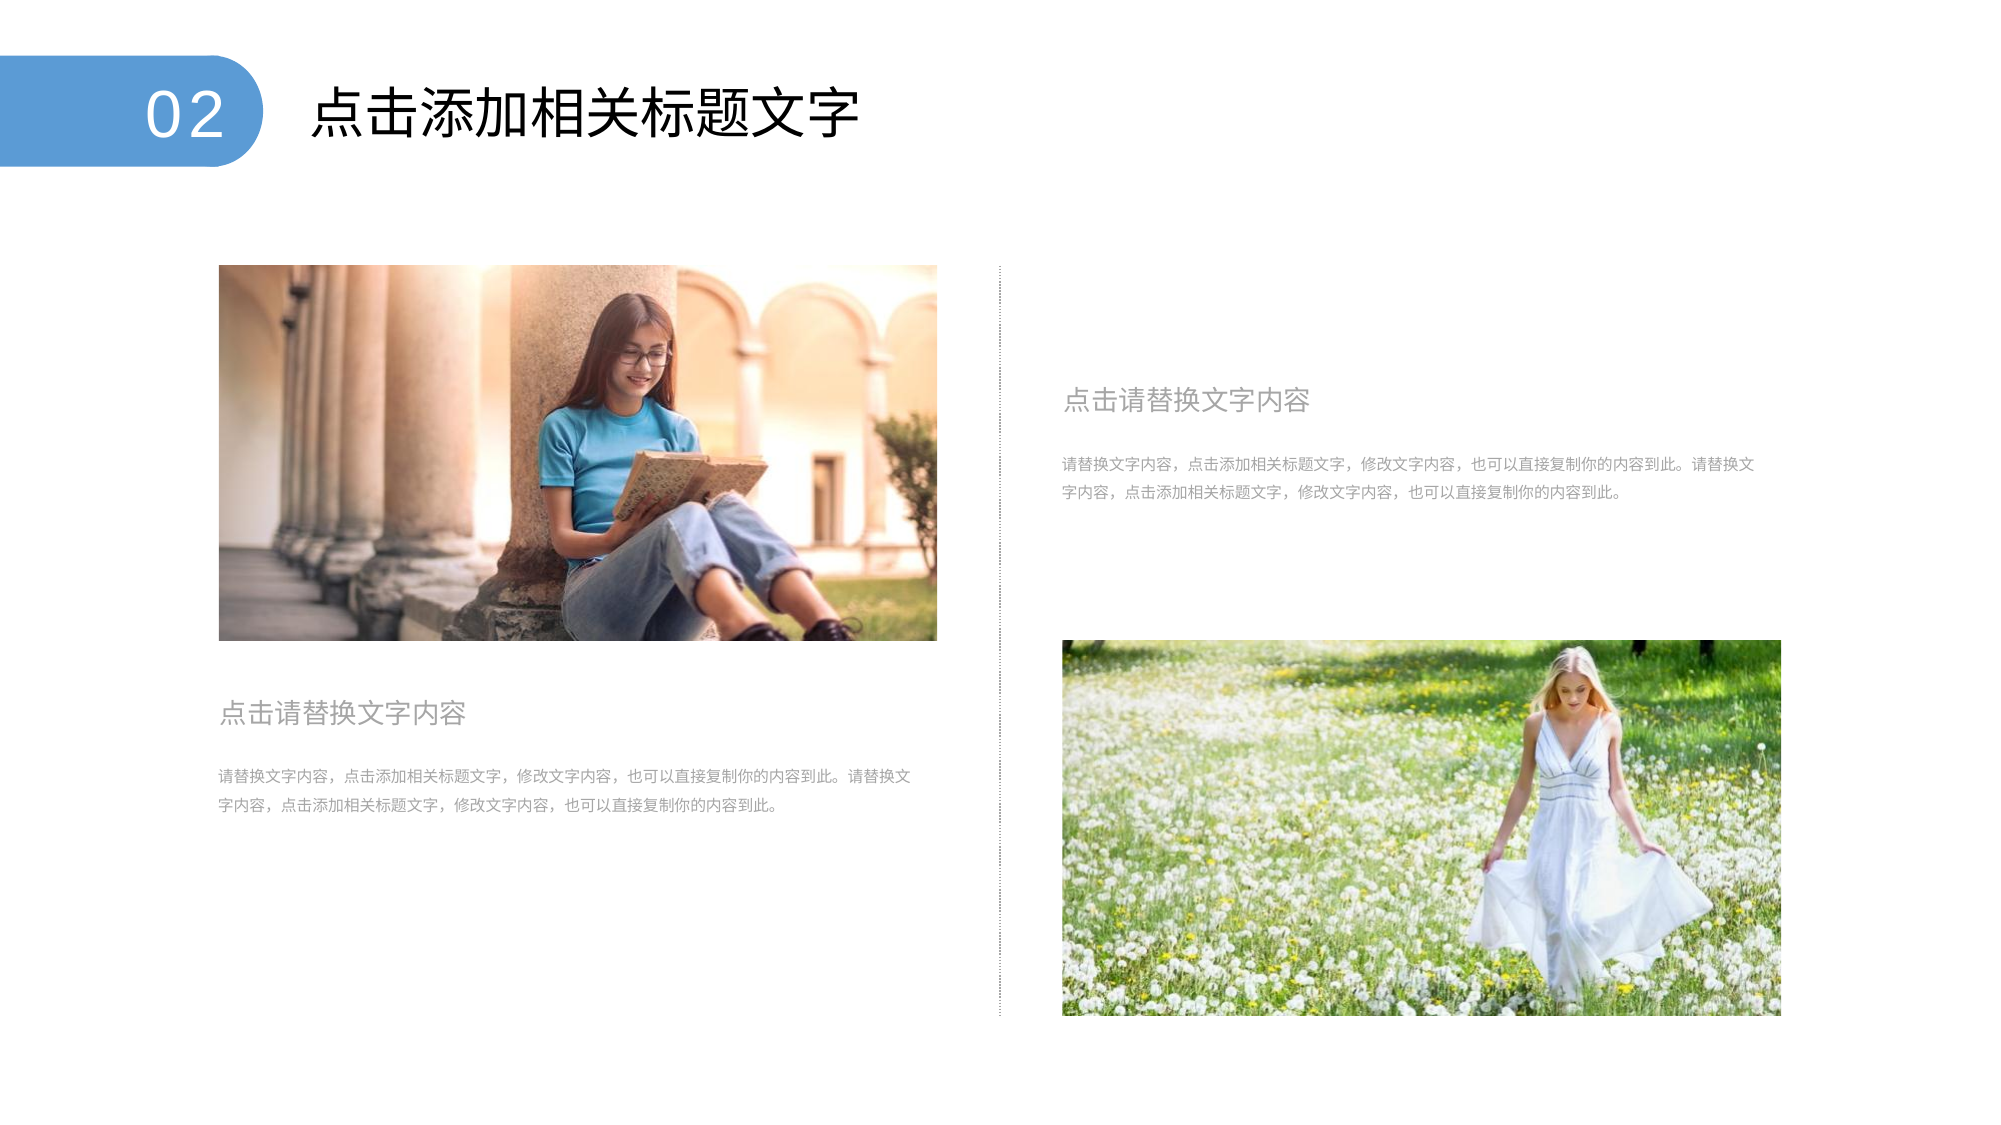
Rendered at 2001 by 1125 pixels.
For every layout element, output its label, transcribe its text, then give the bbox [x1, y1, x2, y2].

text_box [0, 55, 318, 167]
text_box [203, 265, 938, 823]
text_box 点击添加相关标题文字 [318, 70, 910, 152]
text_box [1046, 359, 1782, 1016]
